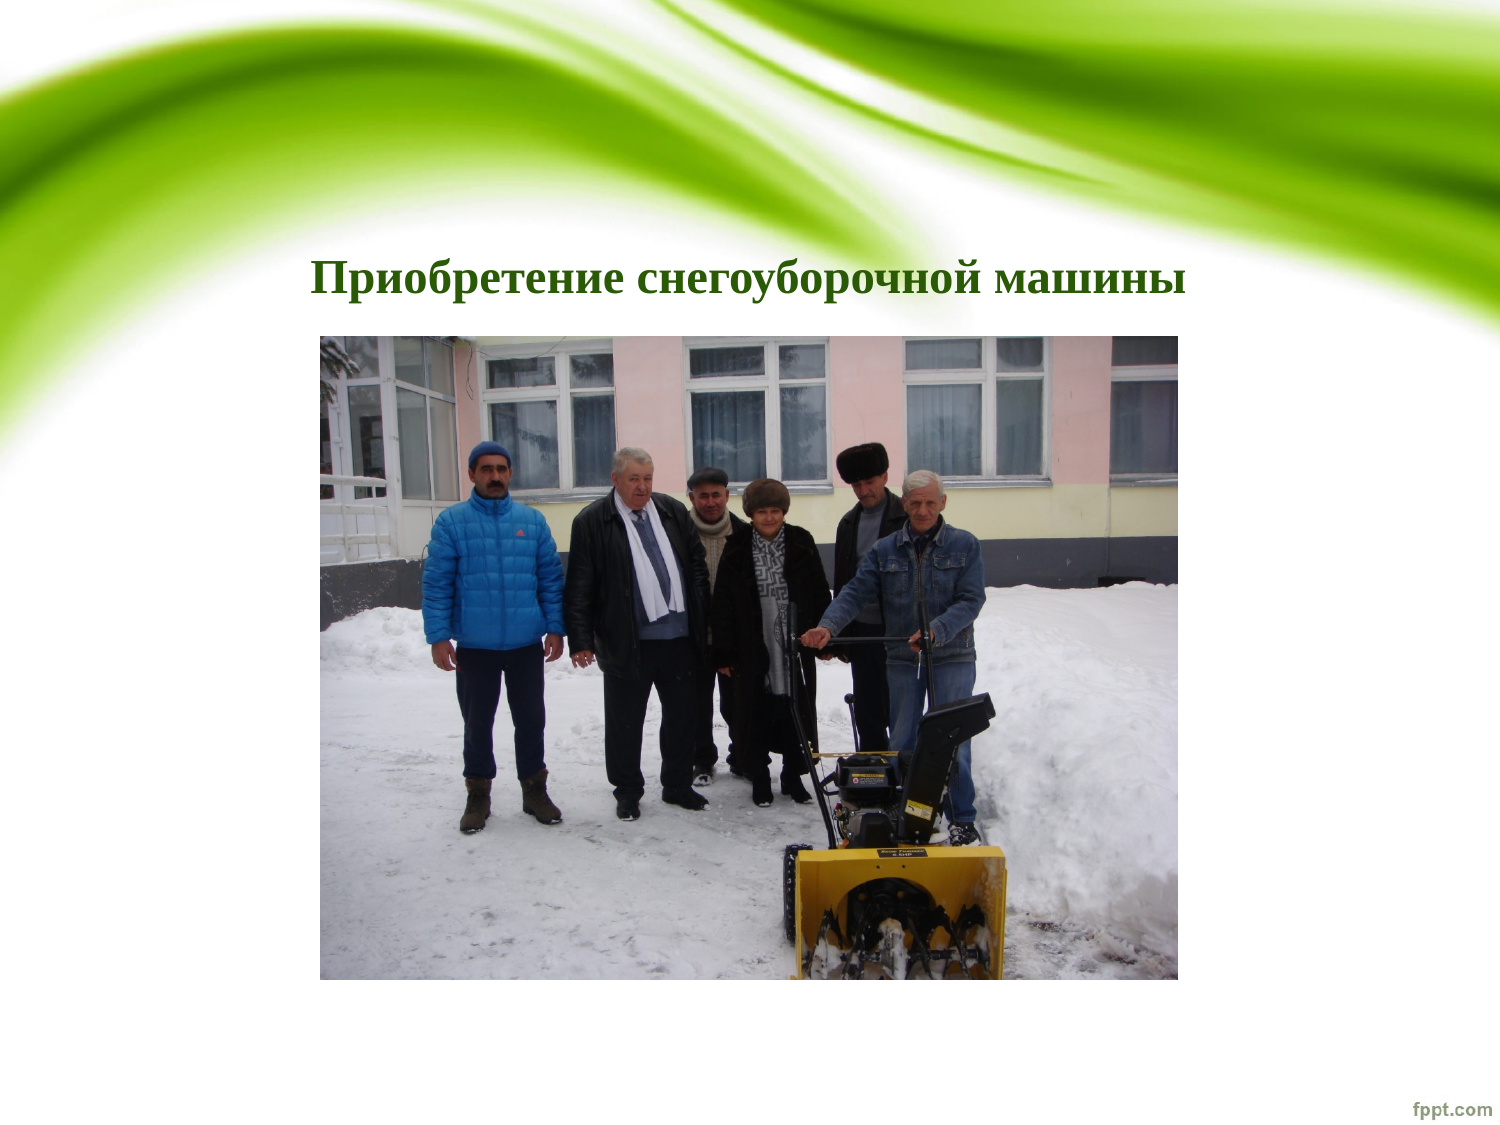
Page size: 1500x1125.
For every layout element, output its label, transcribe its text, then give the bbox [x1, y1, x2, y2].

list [319, 336, 1178, 981]
picture [0, 0, 1500, 1125]
title Приобретение снегоуборочной машины [73, 236, 1424, 312]
